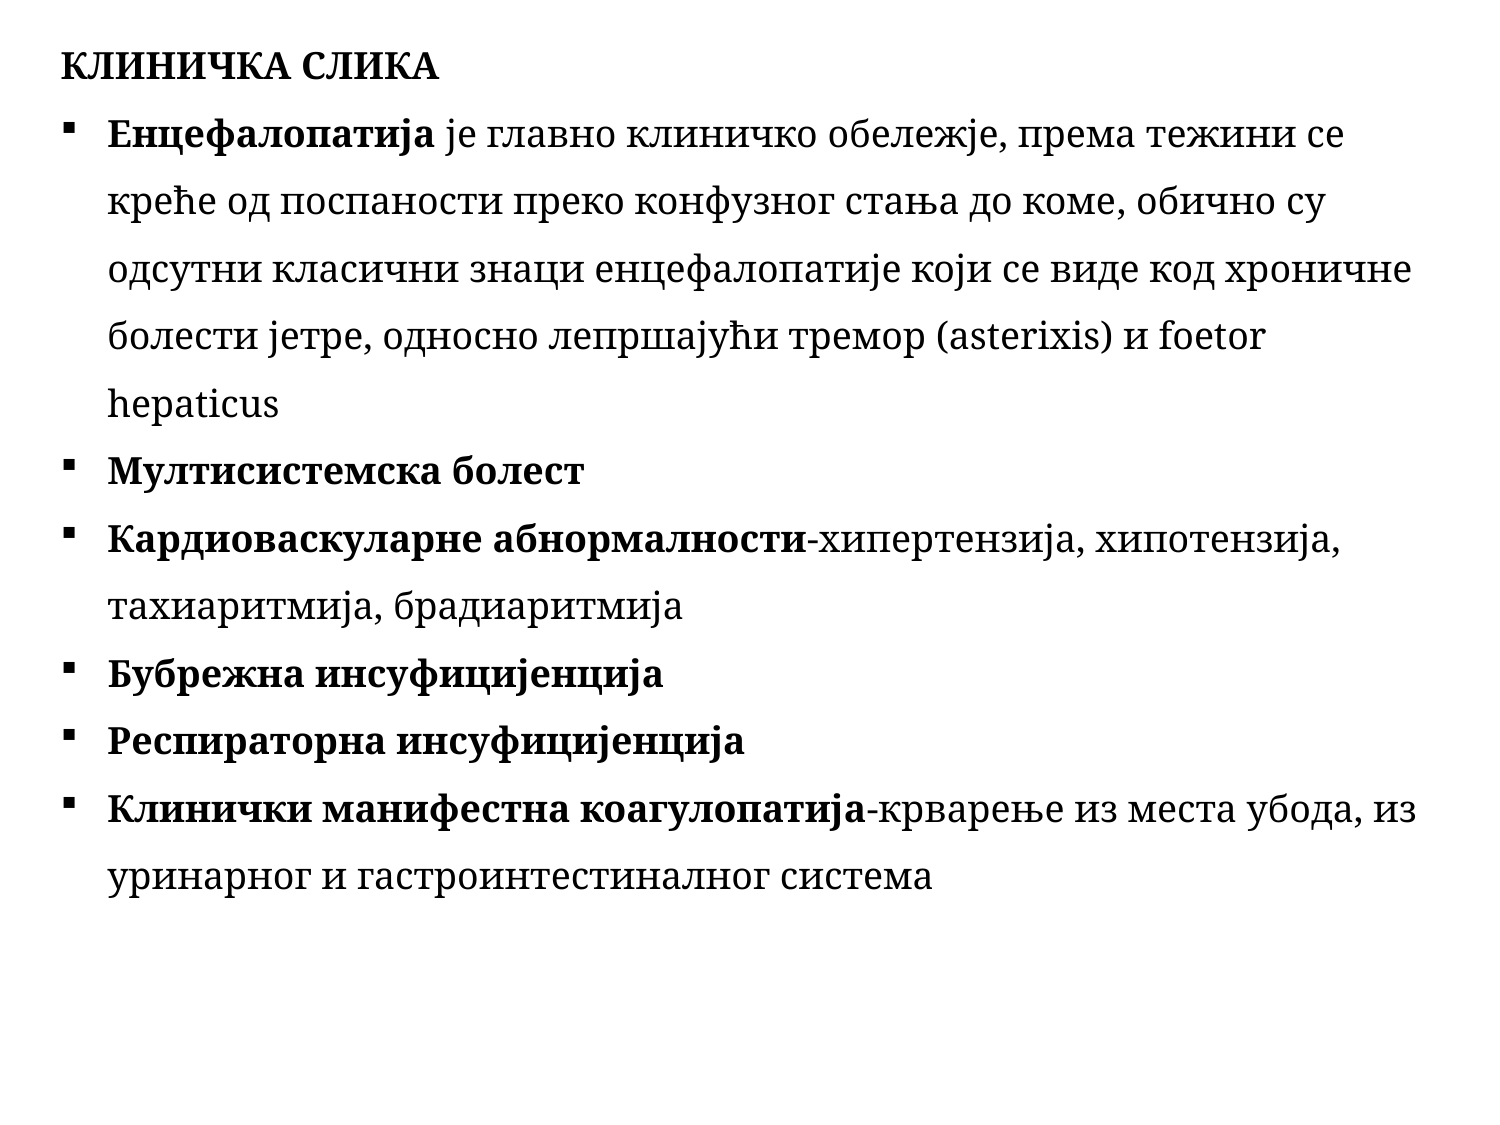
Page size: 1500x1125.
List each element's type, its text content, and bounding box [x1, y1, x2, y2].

text_box КЛИНИЧКА СЛИКА Енцефалопатија је главно клиничко обележје, према тежини се креће од поспаности преко конфузног стања до коме, обично су одсутни класични знаци енцефалопатије који се виде код хроничне болести јетре, односно лепршајући тремор (asterixis) и foetor hepaticus Мултисистемска болест Кардиоваскуларне абнормалности-хипертензија, хипотензија, тахиаритмија, брадиаритмија Бубрежна инсуфицијенција Респираторна инсуфицијенција Клинички манифестна коагулопатија-крварење из места убода, из уринарног и гастроинтестиналног система [45, 12, 1459, 973]
